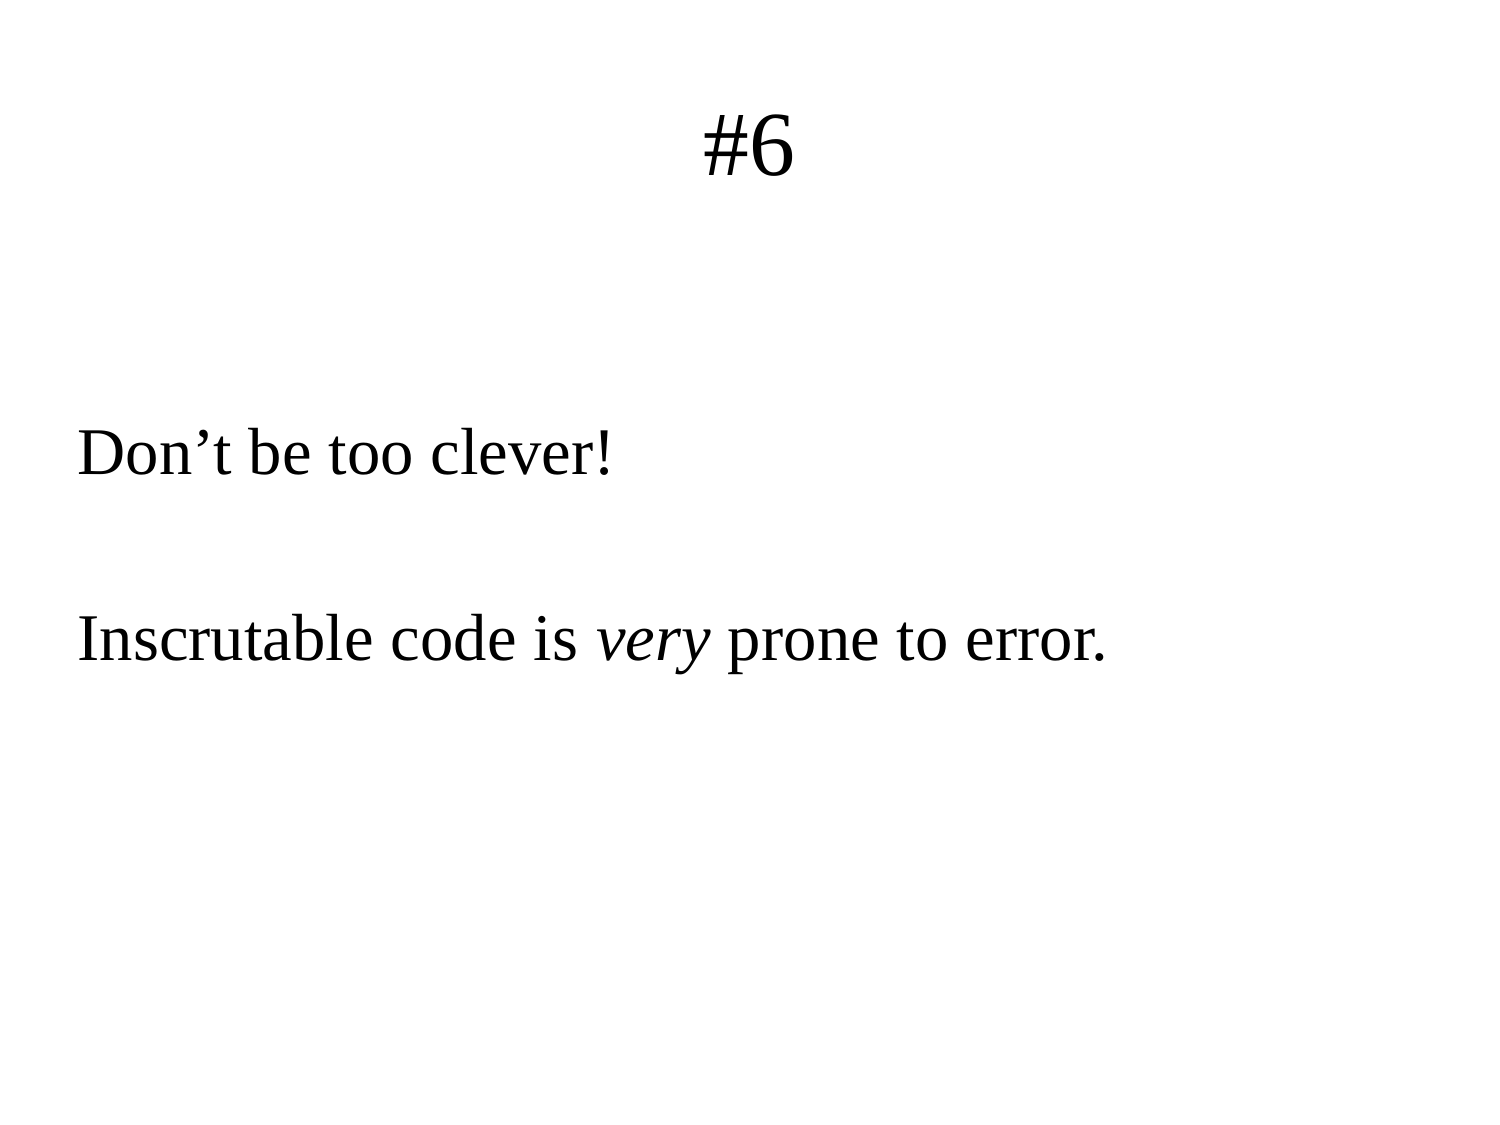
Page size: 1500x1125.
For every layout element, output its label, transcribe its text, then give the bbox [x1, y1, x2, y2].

list Don’t be too clever! Inscrutable code is very prone to error. [62, 399, 1413, 763]
title #6 [75, 45, 1425, 233]
